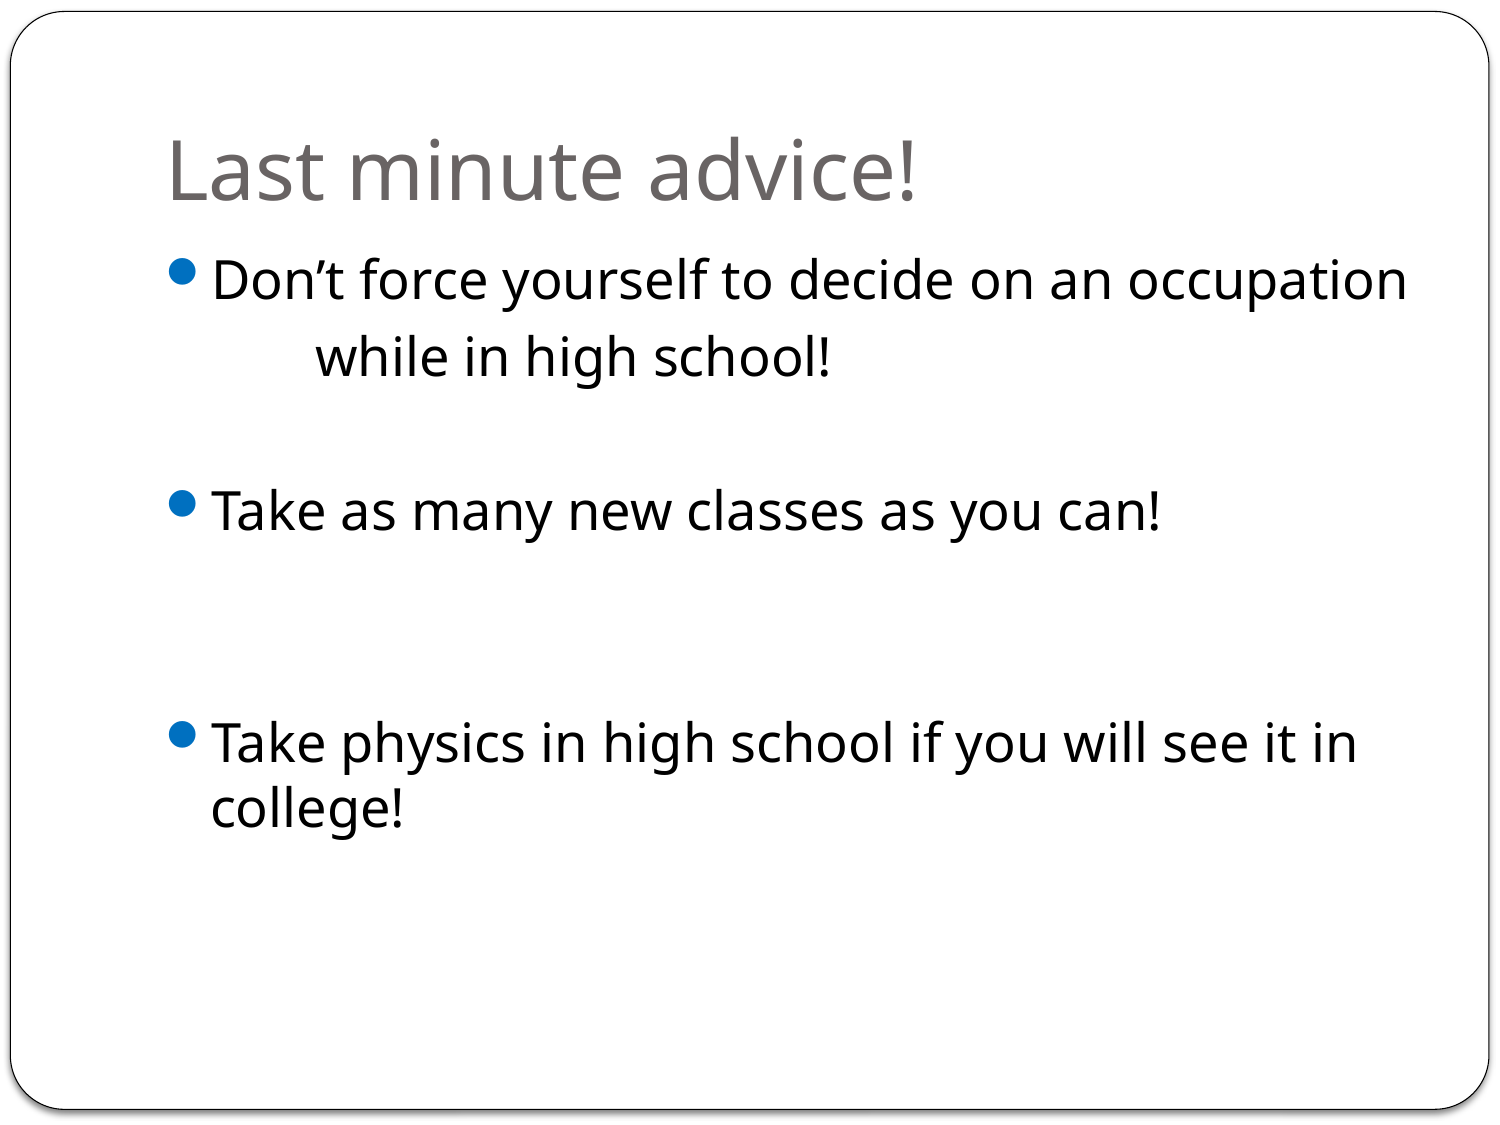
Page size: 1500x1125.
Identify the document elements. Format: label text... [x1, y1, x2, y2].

list Don’t force yourself to decide on an occupation while in high school! Take as many new classes as you can! Take physics in high school if you will see it in college! [149, 237, 1426, 988]
title Last minute advice! [149, 44, 1426, 233]
